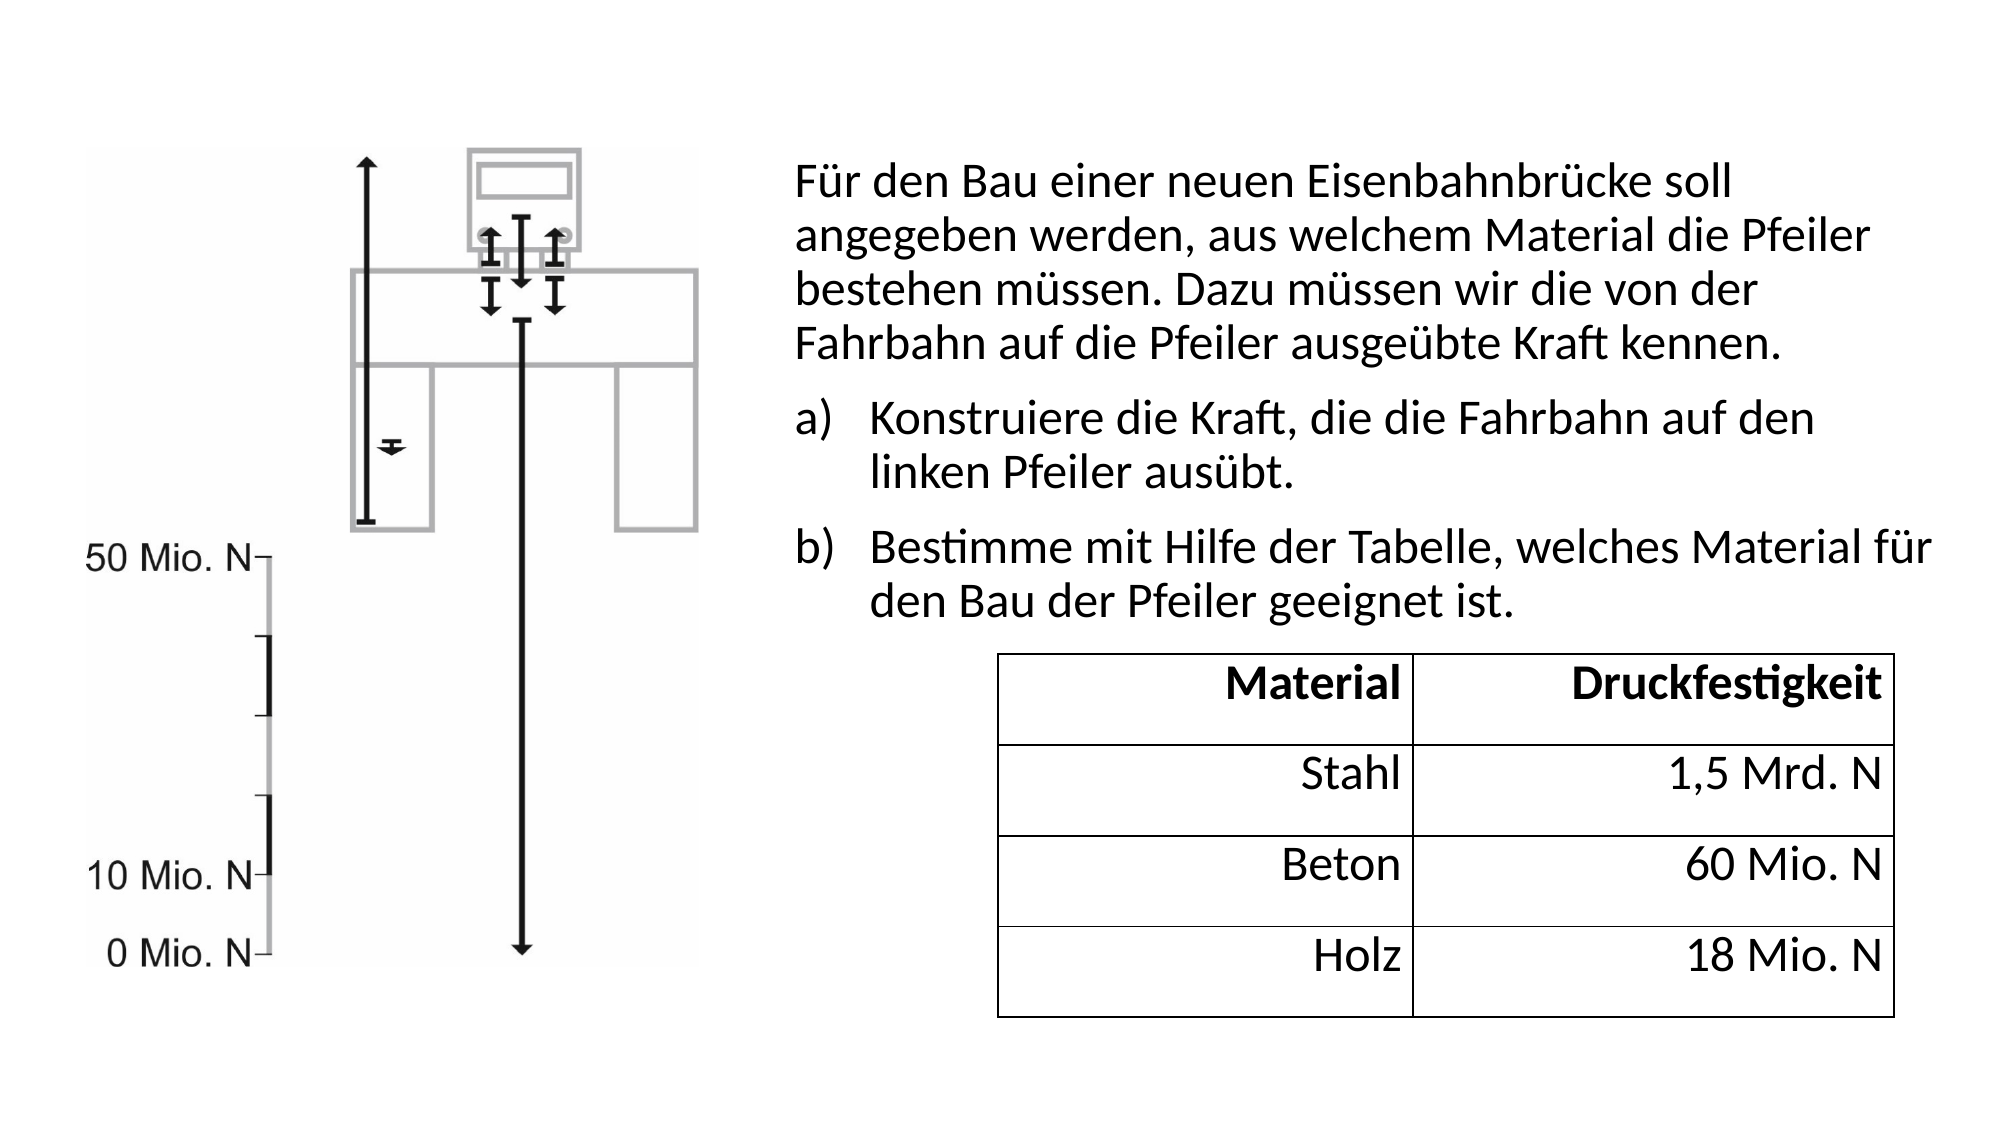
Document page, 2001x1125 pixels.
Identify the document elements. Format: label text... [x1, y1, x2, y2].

picture [86, 147, 699, 967]
table_cell 60 Mio. N [1414, 837, 1893, 926]
table_cell 1,5 Mrd. N [1414, 746, 1893, 835]
table_header Druckfestigkeit [1414, 655, 1893, 744]
table_cell Beton [999, 837, 1412, 926]
table_cell Holz [999, 927, 1412, 1016]
table_header Material [999, 655, 1412, 744]
table_cell 18 Mio. N [1414, 927, 1893, 1016]
text_box Für den Bau einer neuen Eisenbahnbrücke soll angegeben werden, aus welchem Material die Pfeiler bestehen müssen. Dazu müssen wir die von der Fahrbahn auf die Pfeiler ausgeübte Kraft kennen. Konstruiere die Kraft, die die Fahrbahn auf den linken Pfeiler ausübt. Bestimme mit Hilfe der Tabelle, welches Material für den Bau der Pfeiler geeignet ist. [779, 147, 1952, 654]
table_cell Stahl [999, 746, 1412, 835]
